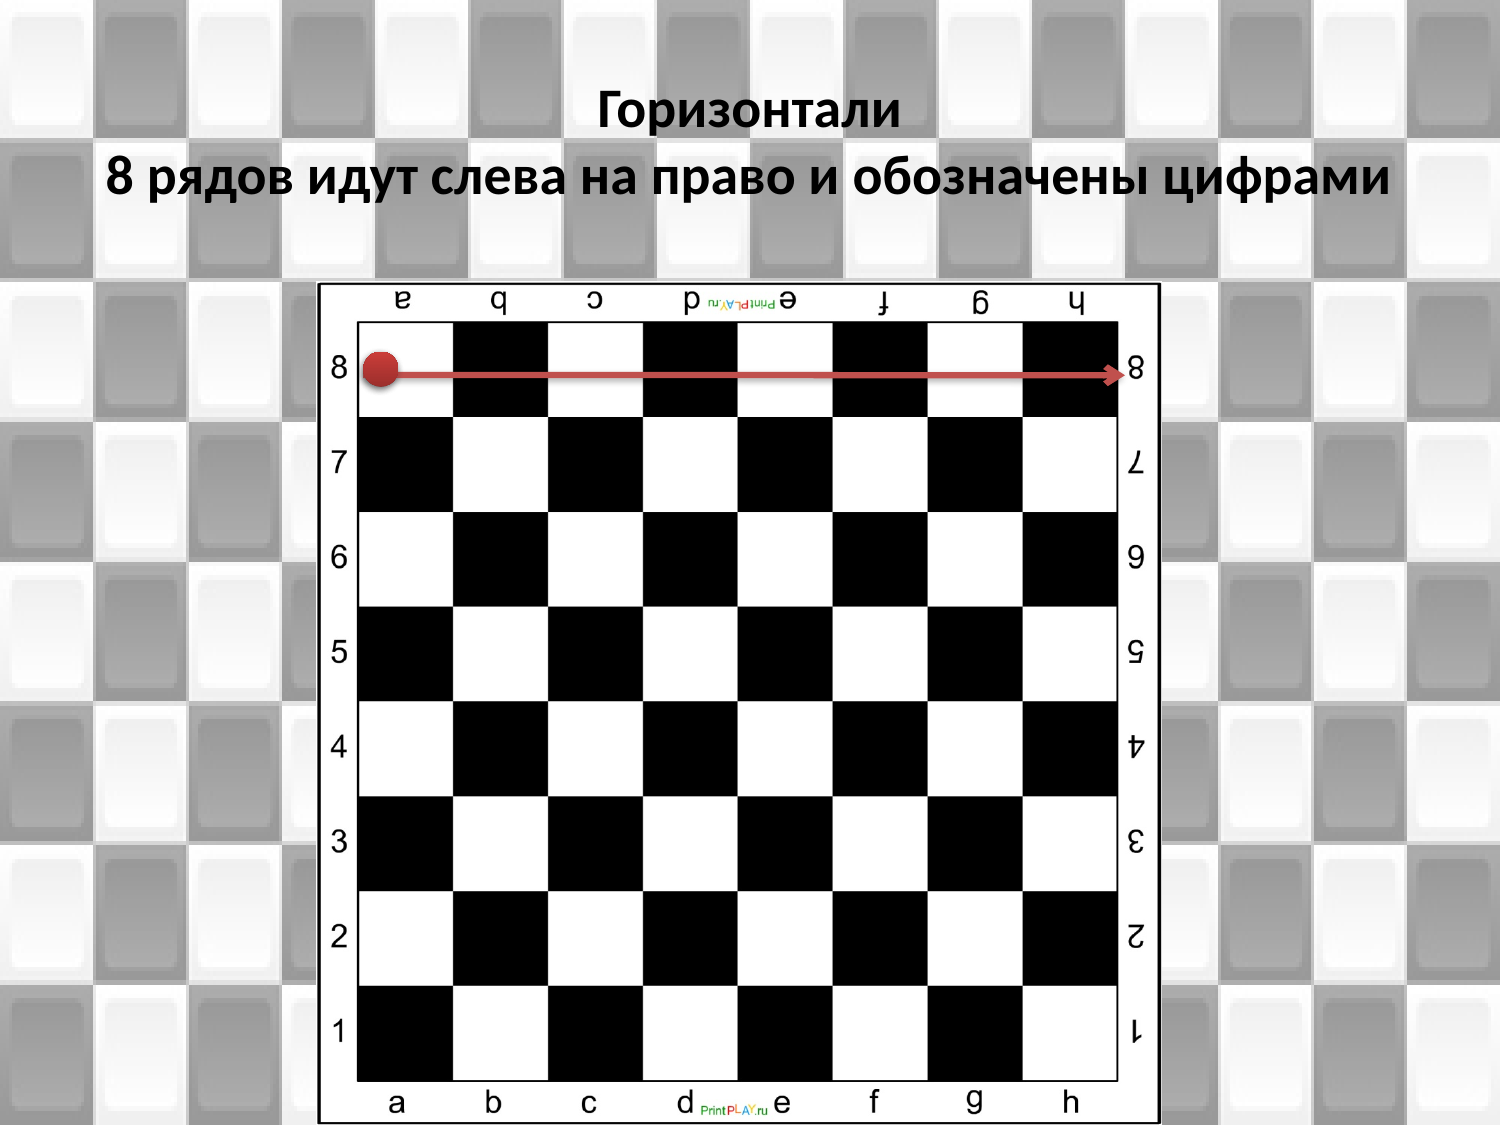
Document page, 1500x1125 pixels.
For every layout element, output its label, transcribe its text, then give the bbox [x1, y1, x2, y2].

title Горизонтали 8 рядов идут слева на право и обозначены цифрами [75, 45, 1425, 233]
picture [316, 280, 1162, 1125]
